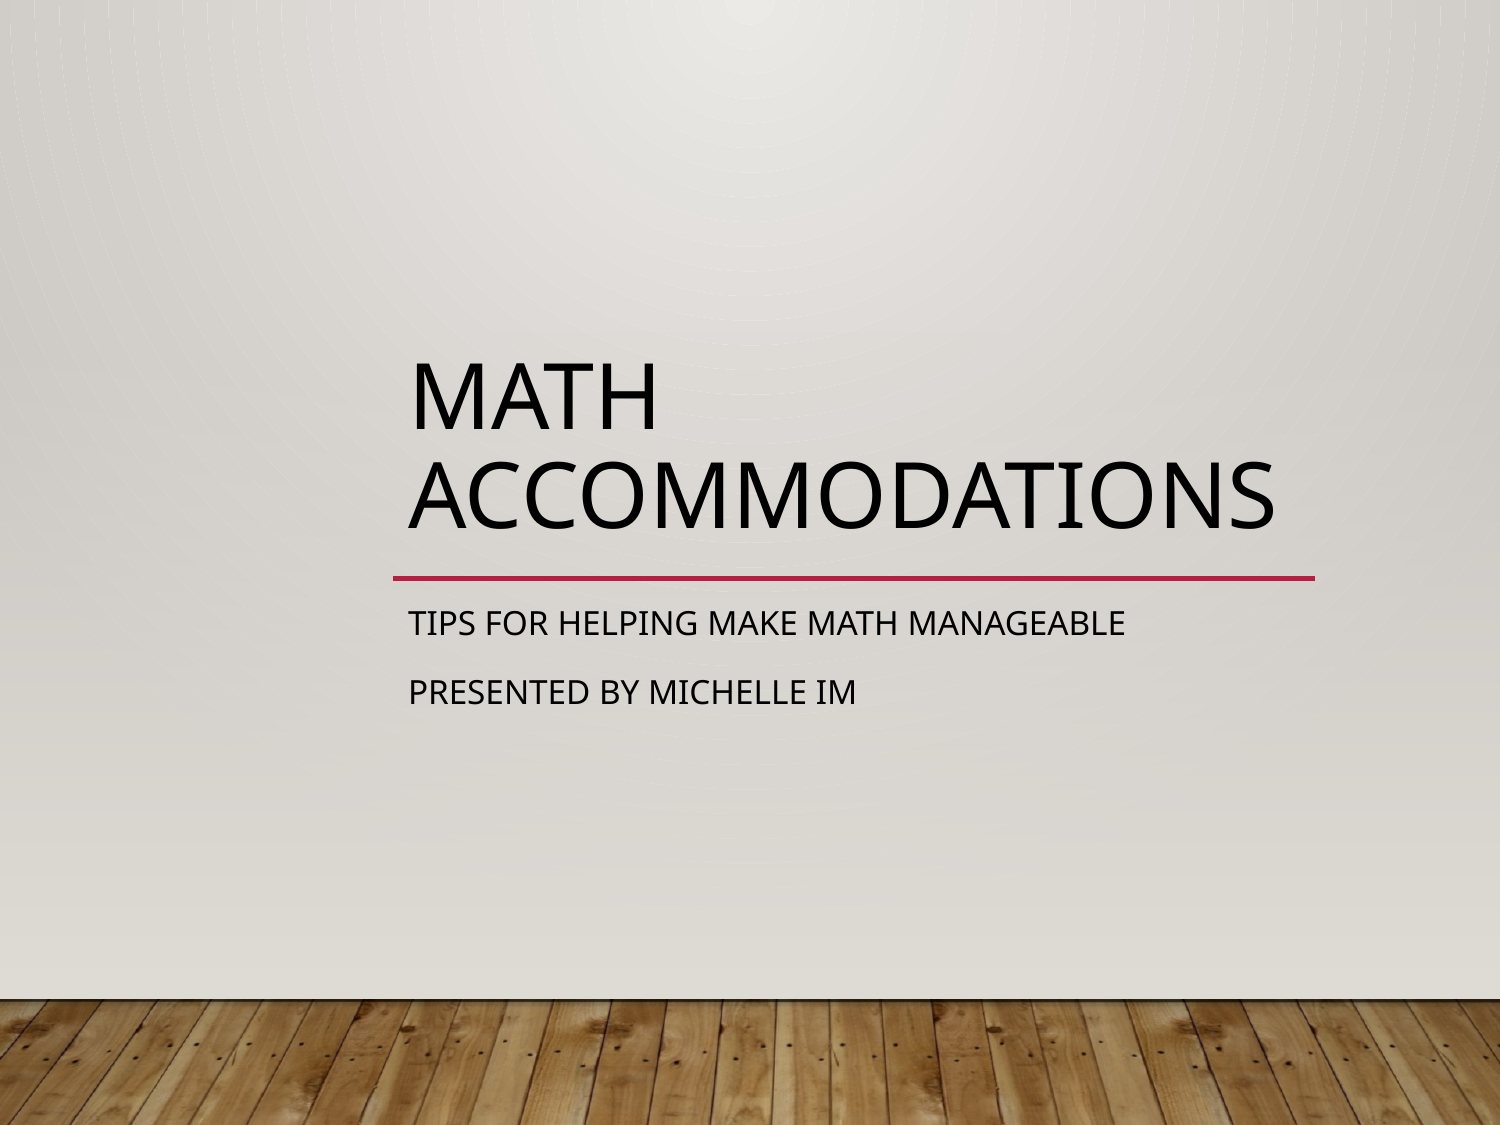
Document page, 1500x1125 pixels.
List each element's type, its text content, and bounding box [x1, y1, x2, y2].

picture [0, 999, 1500, 1125]
subtitle Tips for helping make math manageable Presented by Michelle Im [393, 579, 1315, 740]
title Math Accommodations [393, 131, 1315, 549]
